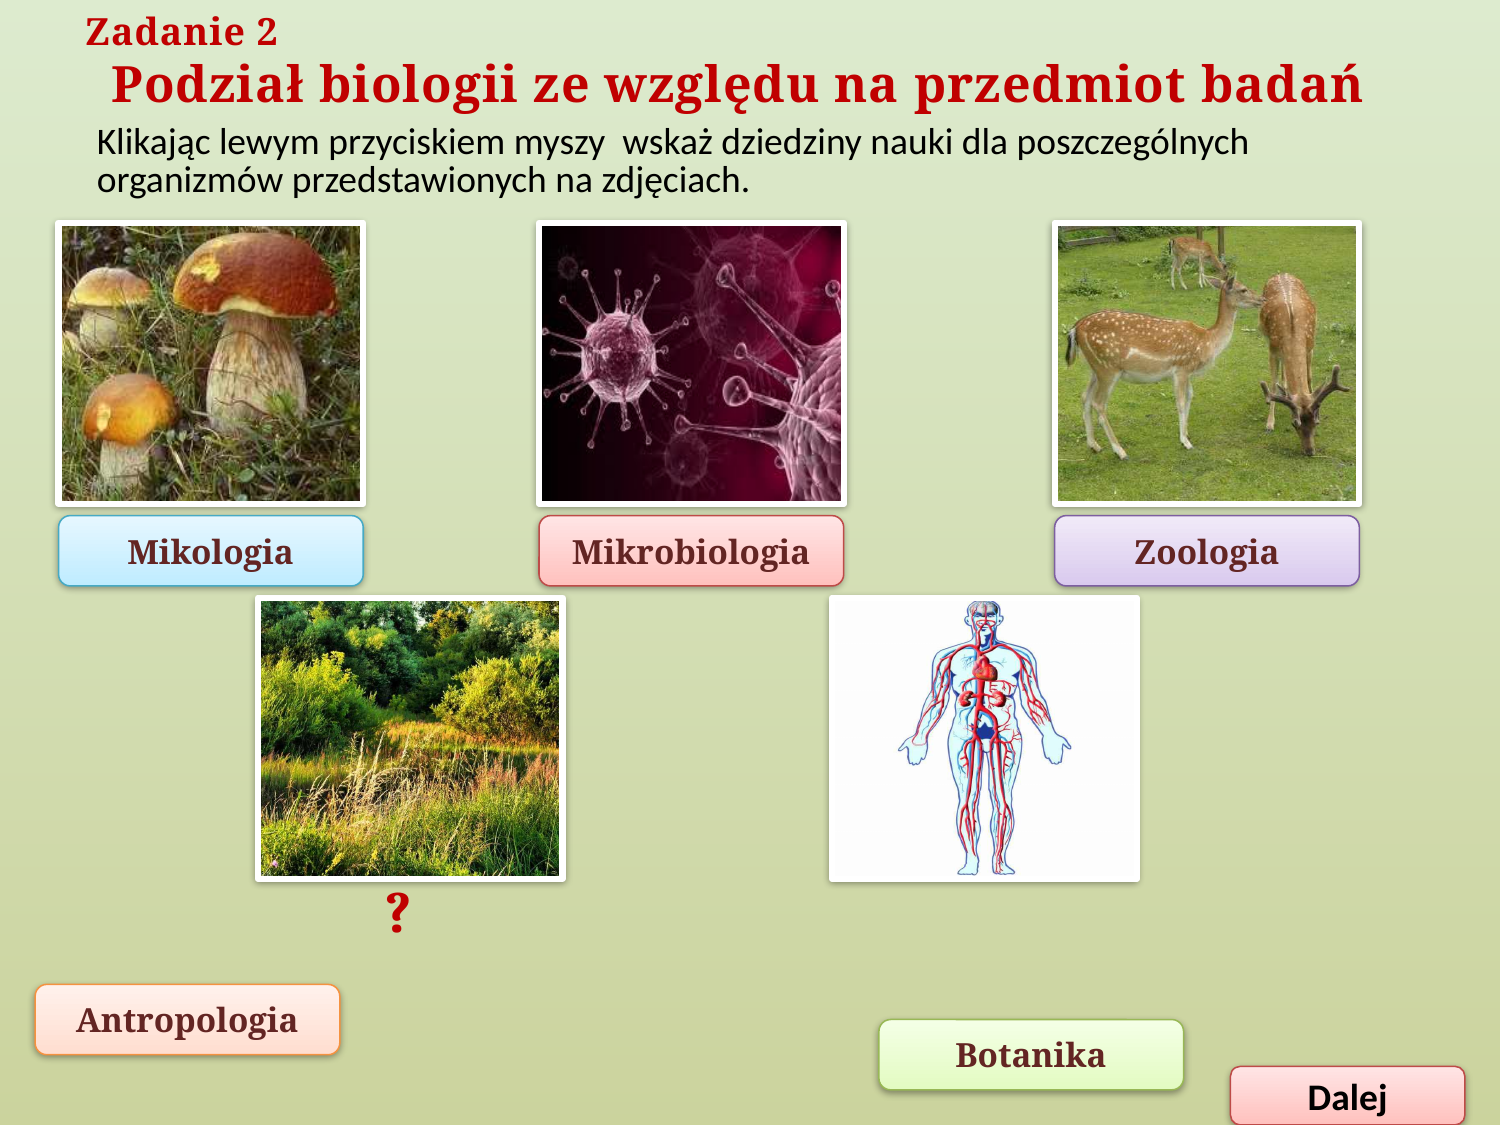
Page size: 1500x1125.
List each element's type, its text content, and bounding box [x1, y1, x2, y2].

text_box Zoologia [1053, 514, 1361, 587]
text_box [1052, 220, 1362, 507]
text_box [829, 595, 1140, 882]
text_box Mikrobiologia [538, 514, 845, 587]
text_box [55, 220, 366, 507]
text_box Klikając lewym przyciskiem myszy wskaż dziedziny nauki dla poszczególnych organizmów przedstawionych na zdjęciach. [82, 117, 1395, 207]
text_box Antropologia [34, 983, 341, 1056]
text_box Dalej [1229, 1065, 1466, 1125]
text_box [536, 220, 847, 507]
footer Autor: Elżbieta Jarębska [512, 1042, 988, 1103]
text_box Botanika [878, 1018, 1185, 1091]
text_box Mikologia [57, 514, 365, 587]
text_box Zadanie 2 Podział biologii ze względu na przedmiot badań [70, 0, 1407, 120]
text_box [255, 595, 566, 882]
text_box ? [363, 867, 434, 952]
